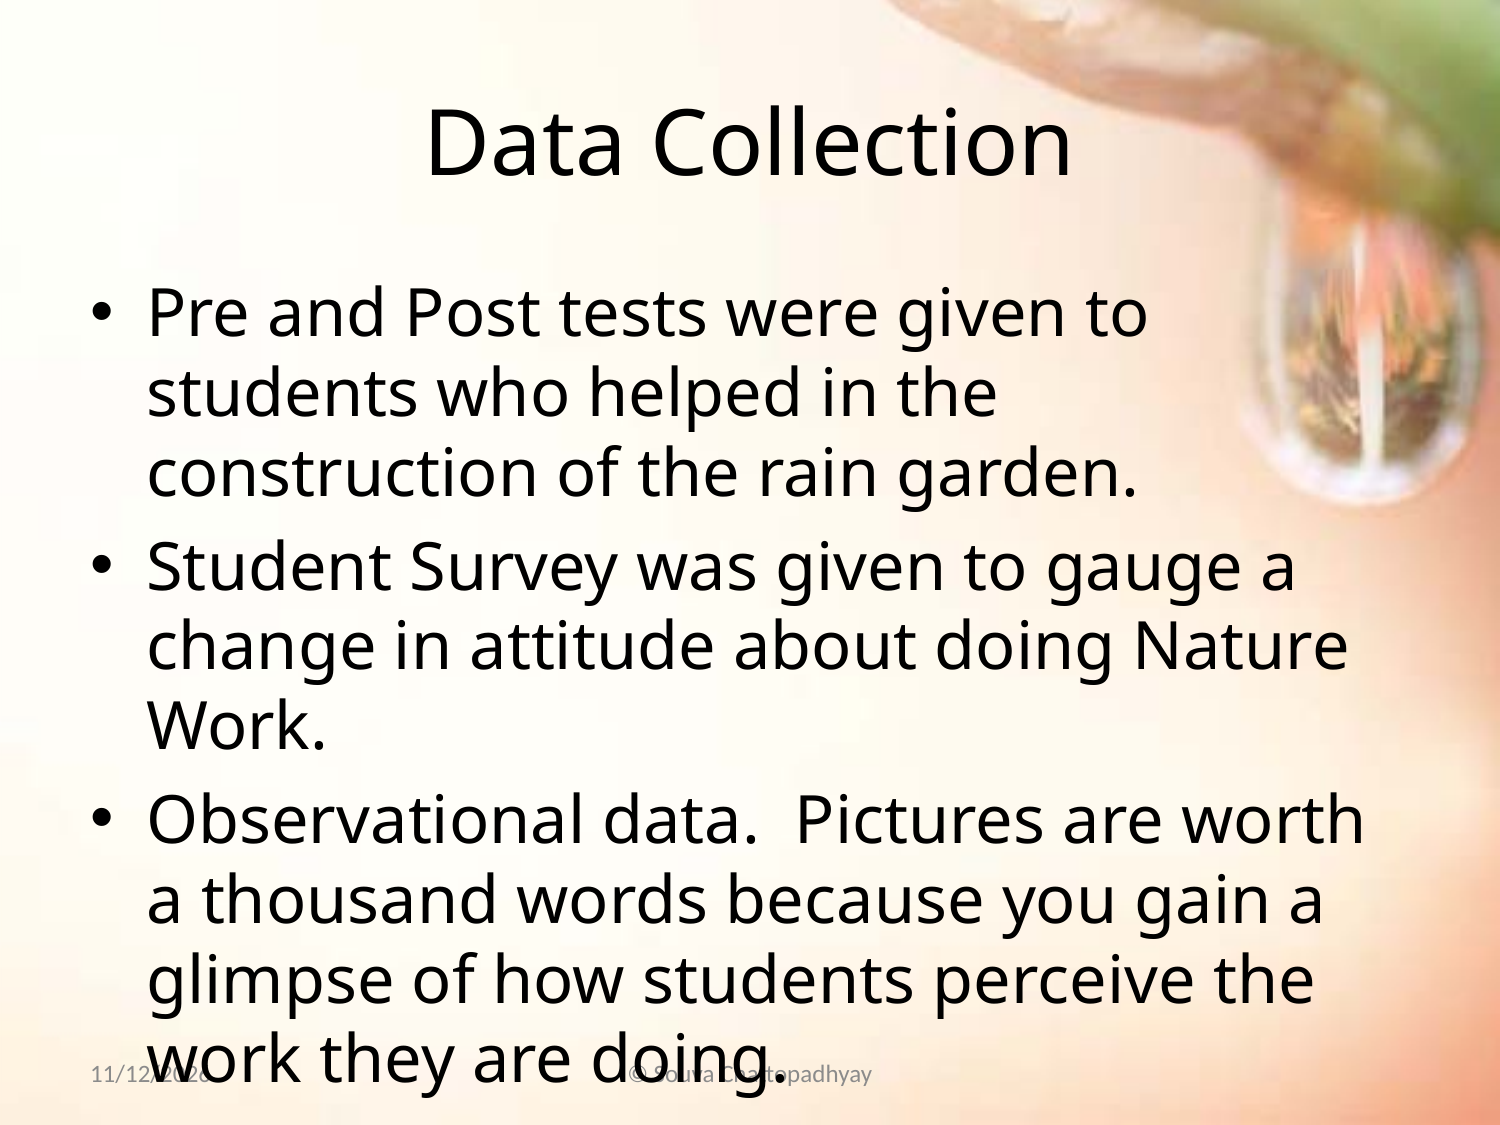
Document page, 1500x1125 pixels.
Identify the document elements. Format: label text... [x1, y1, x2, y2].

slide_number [75, 1042, 425, 1103]
picture [0, 0, 1500, 1125]
footer © Souva Chattopadhyay [512, 1042, 988, 1103]
title Data Collection [75, 45, 1425, 233]
list Pre and Post tests were given to students who helped in the construction of the rain garden. Student Survey was given to gauge a change in attitude about doing Nature Work. Observational data. Pictures are worth a thousand words because you gain a glimpse of how students perceive the work they are doing. [75, 262, 1425, 1005]
